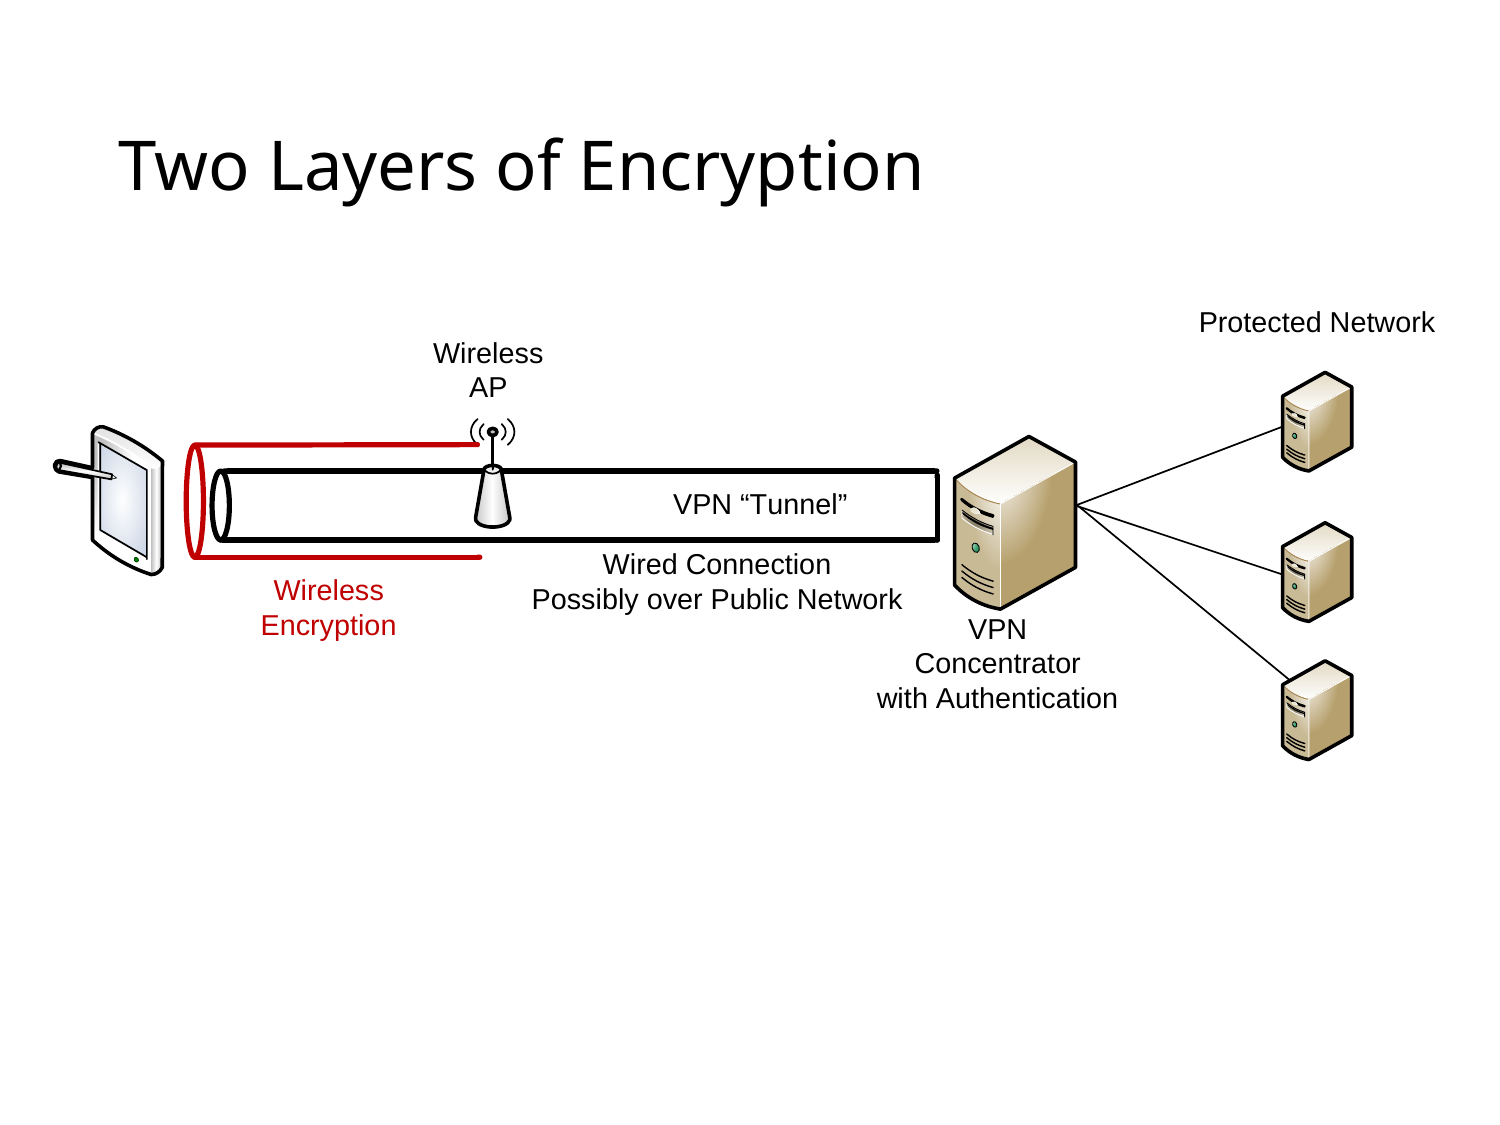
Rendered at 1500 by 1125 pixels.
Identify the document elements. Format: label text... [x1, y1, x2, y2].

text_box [49, 299, 1439, 764]
title Two Layers of Encryption [103, 59, 1397, 278]
